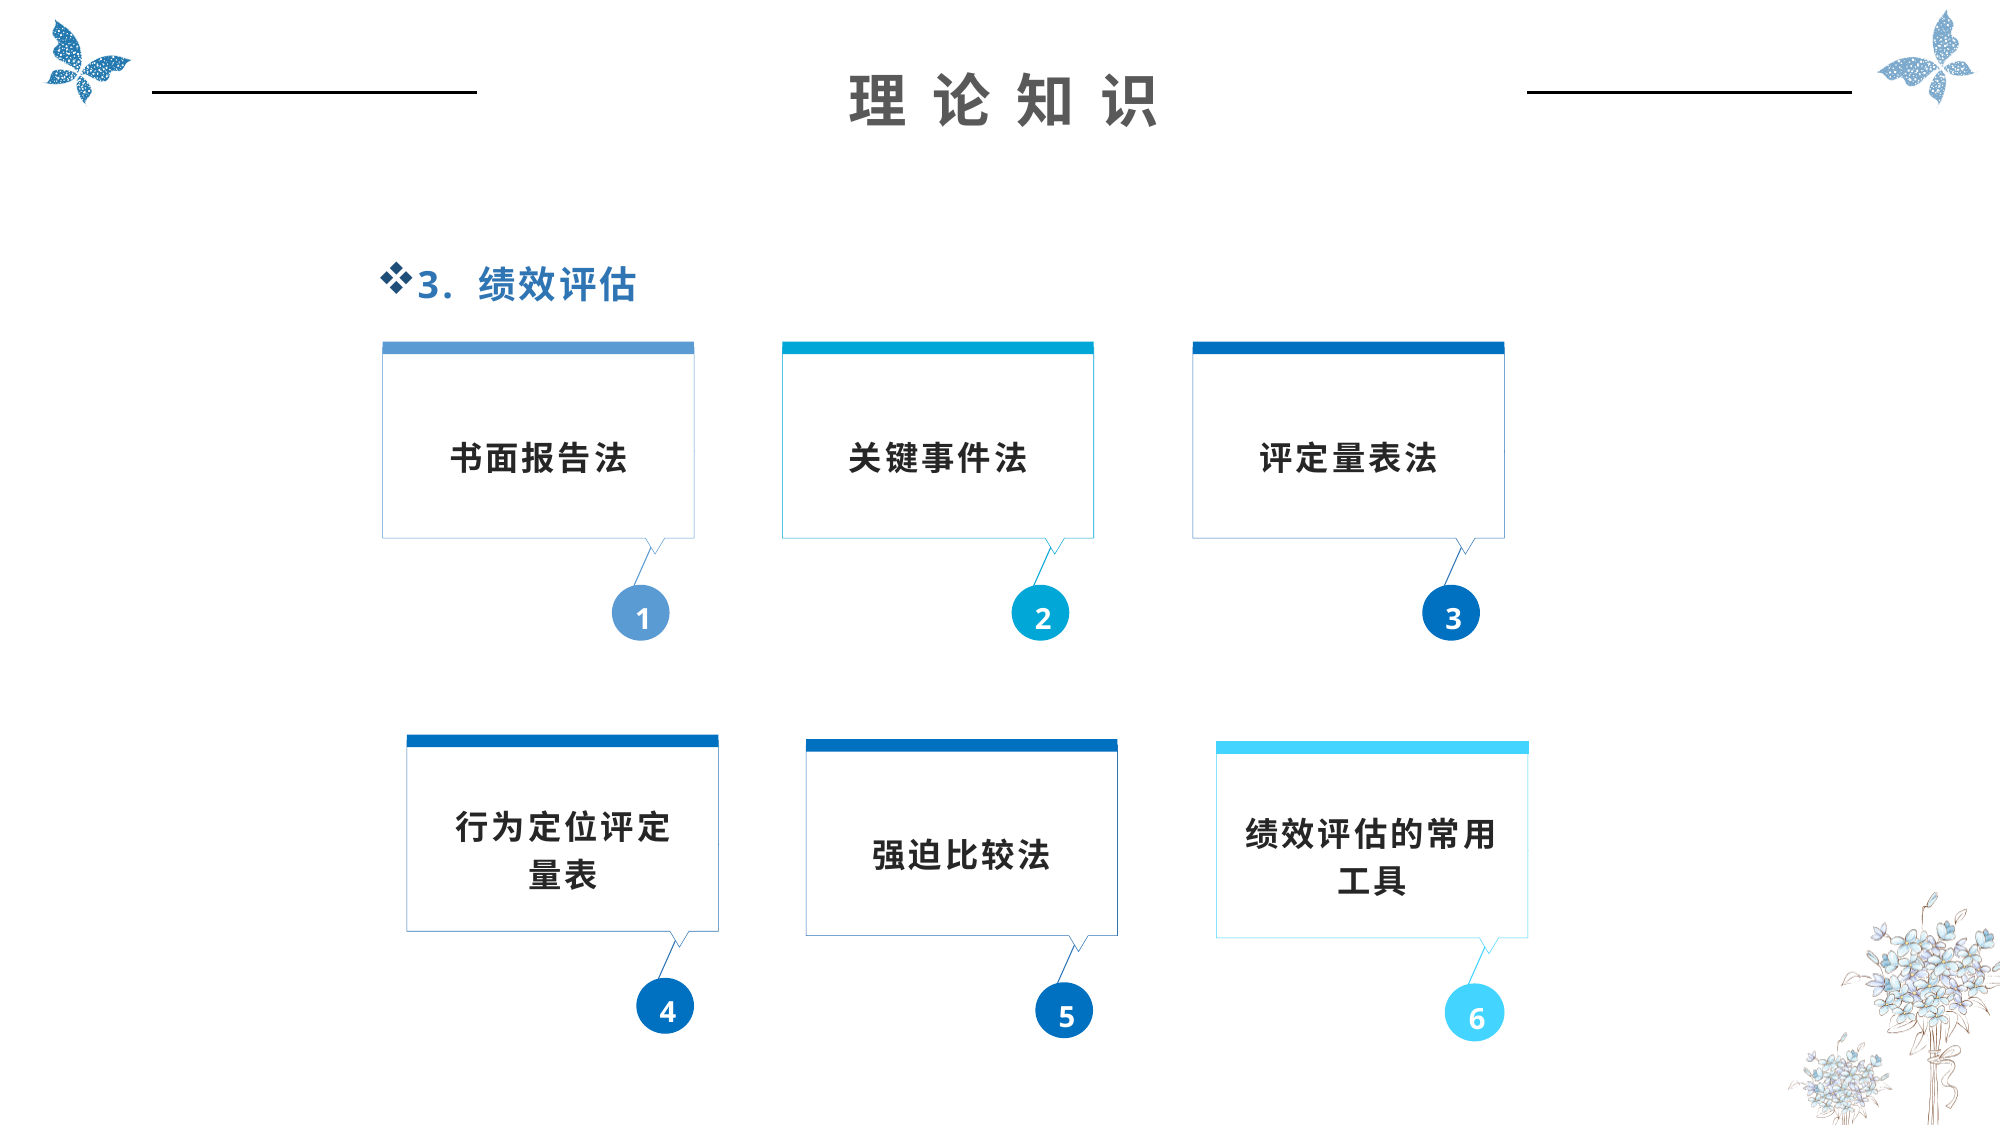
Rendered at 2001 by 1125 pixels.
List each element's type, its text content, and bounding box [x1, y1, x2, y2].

text_box 3. 绩效评估 [314, 244, 1109, 314]
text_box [806, 739, 1118, 1039]
picture [1788, 892, 2000, 1125]
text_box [151, 55, 1852, 142]
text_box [782, 341, 1094, 641]
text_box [1192, 341, 1505, 641]
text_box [382, 341, 694, 641]
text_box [406, 734, 719, 1034]
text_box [1216, 741, 1528, 1041]
